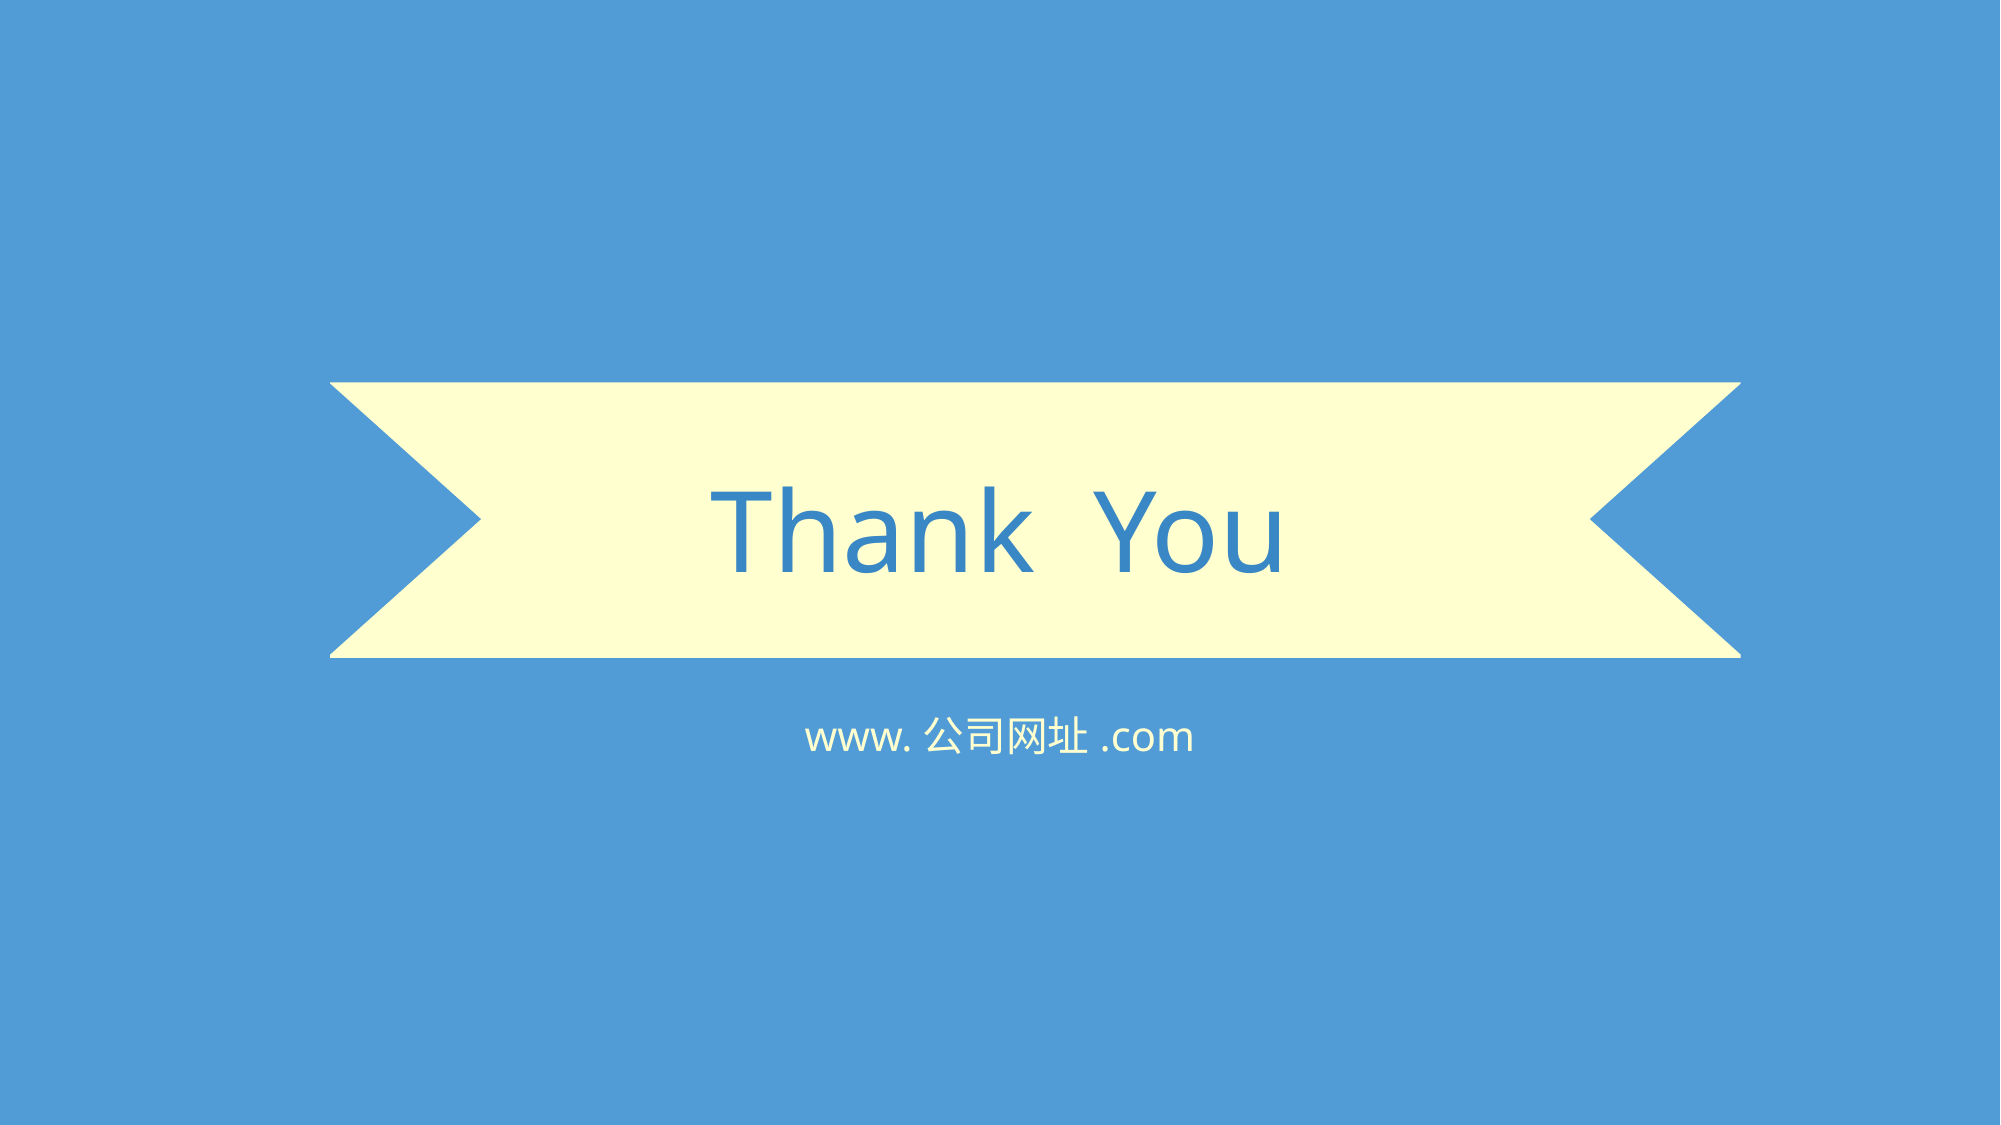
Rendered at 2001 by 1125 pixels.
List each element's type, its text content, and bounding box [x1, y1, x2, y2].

text_box Thank You [417, 452, 1583, 603]
text_box [330, 382, 1741, 658]
text_box www.公司网址.com [770, 702, 1230, 768]
text_box [0, 0, 2000, 1125]
